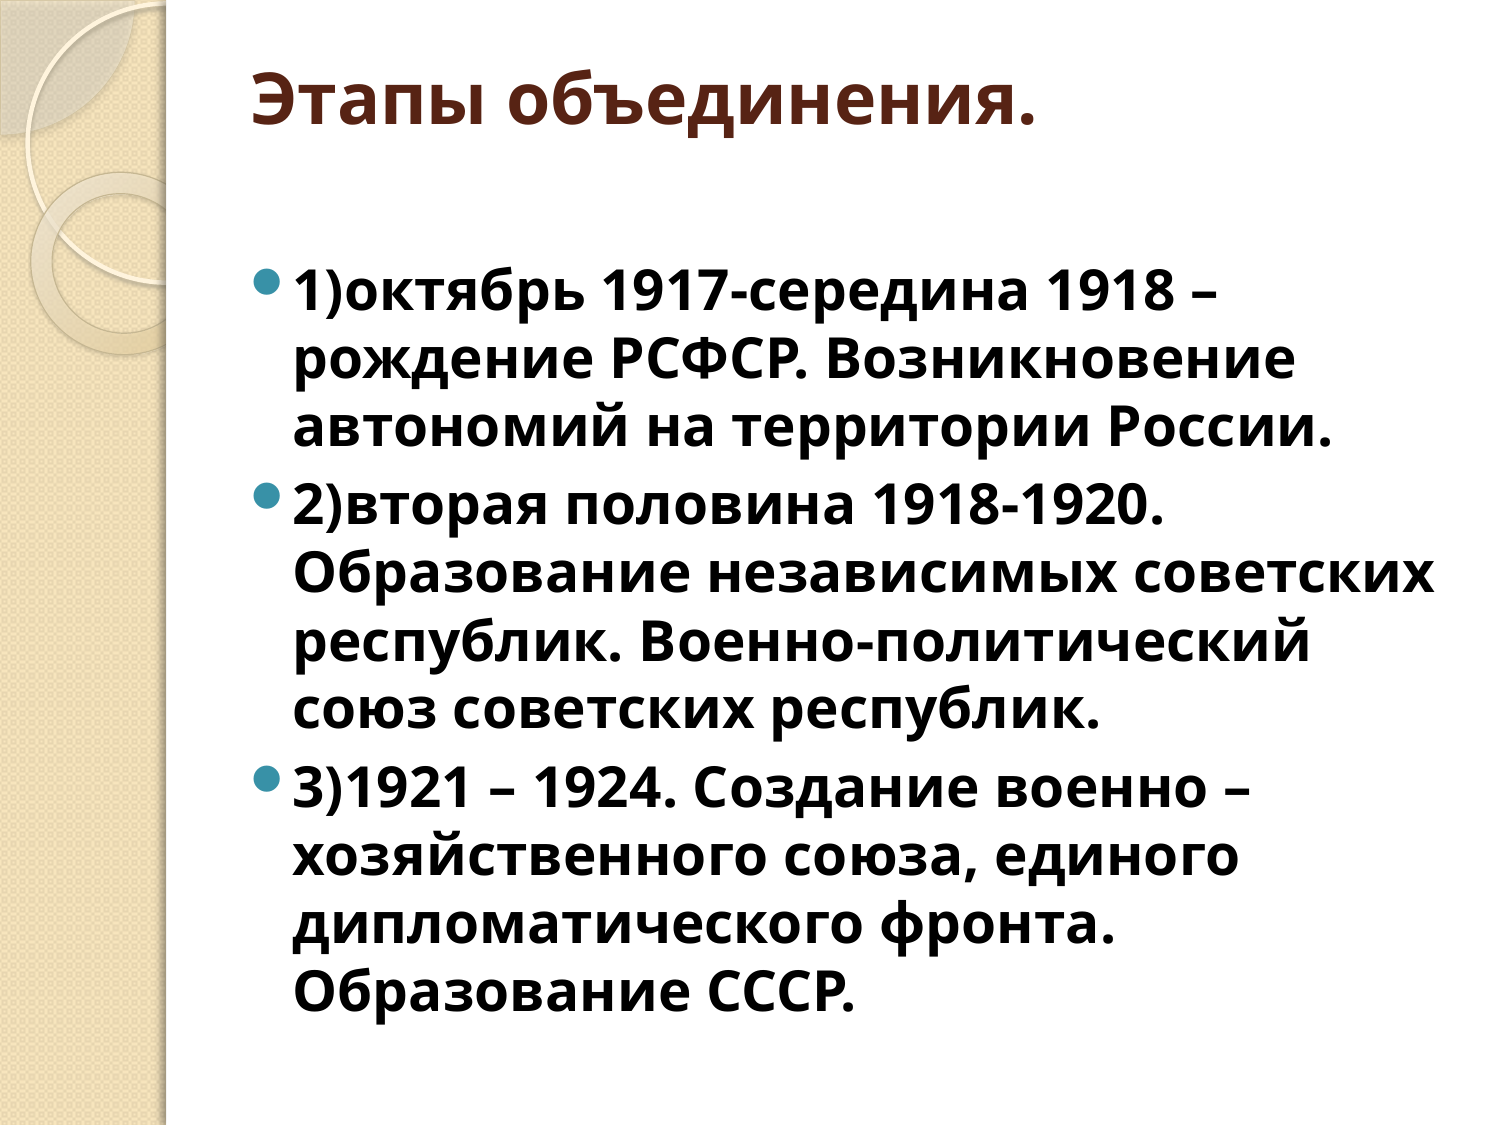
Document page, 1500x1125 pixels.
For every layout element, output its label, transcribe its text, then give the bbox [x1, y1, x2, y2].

title Этапы объединения. [235, 45, 1466, 233]
list 1)октябрь 1917-середина 1918 –рождение РСФСР. Возникновение автономий на территории России. 2)вторая половина 1918-1920. Образование независимых советских республик. Военно-политический союз советских республик. 3)1921 – 1924. Создание военно –хозяйственного союза, единого дипломатического фронта. Образование СССР. [222, 246, 1453, 1034]
